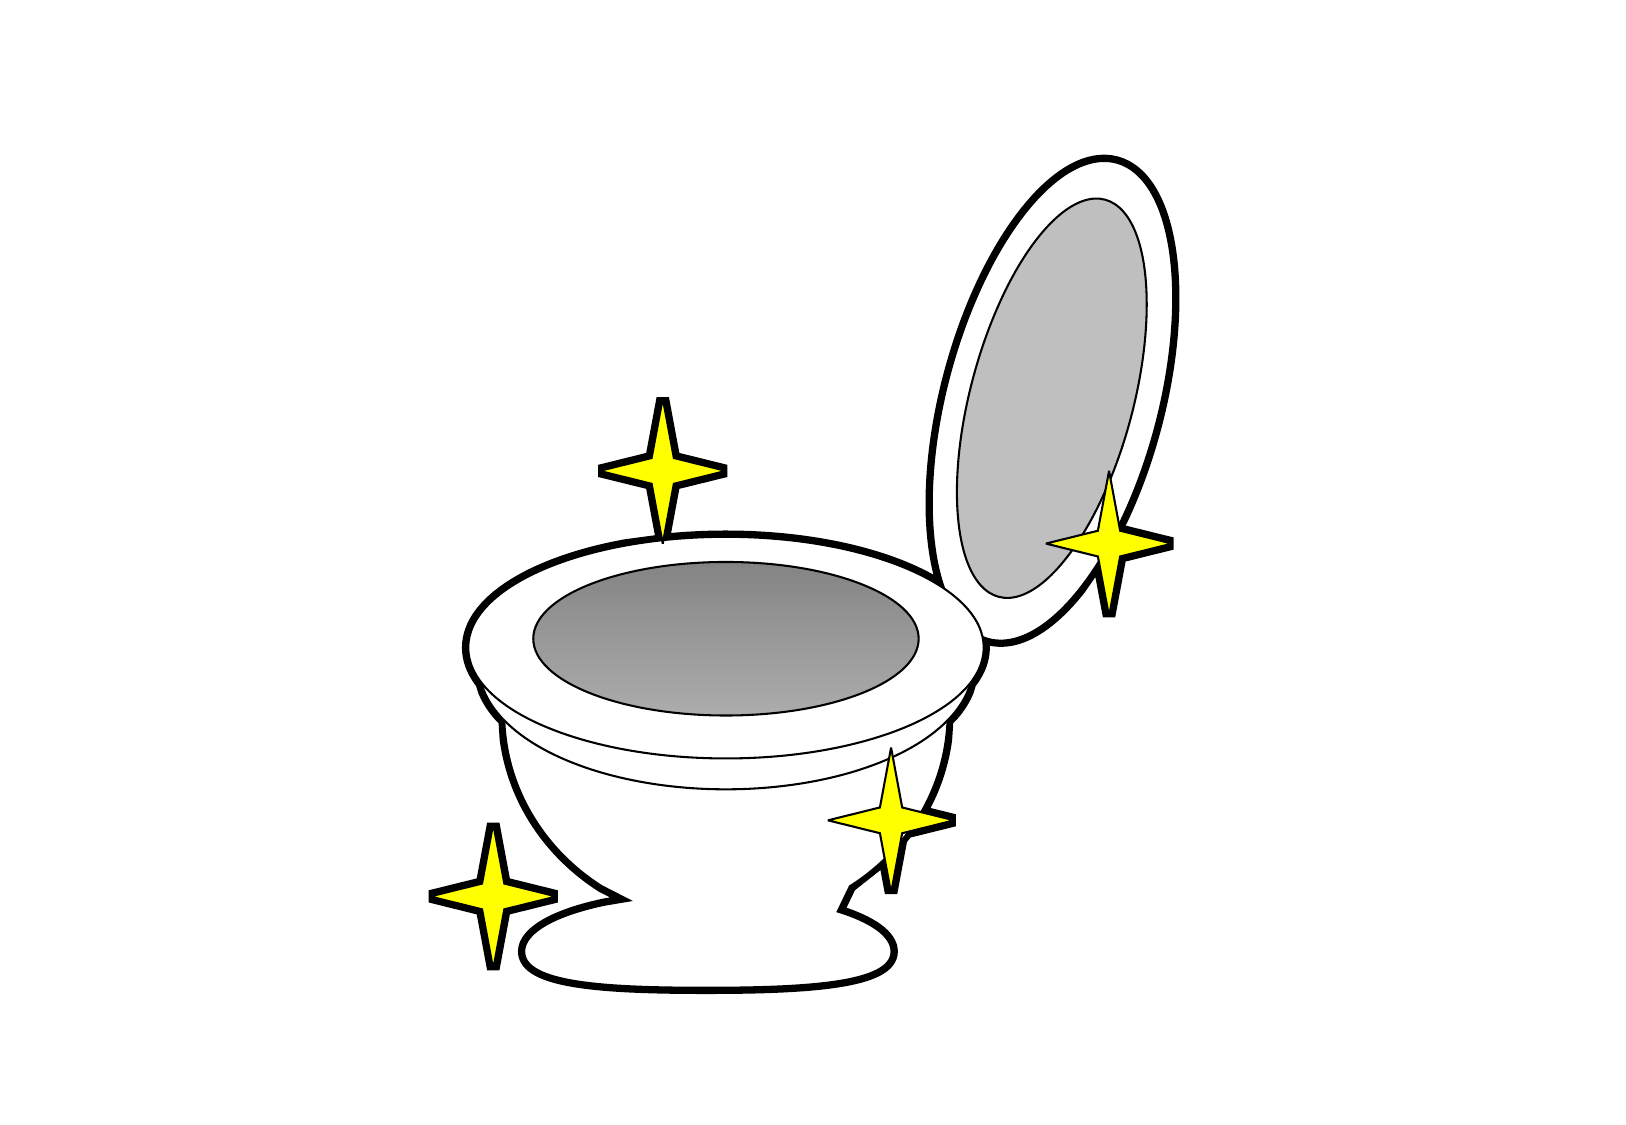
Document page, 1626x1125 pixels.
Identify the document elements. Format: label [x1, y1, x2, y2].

text_box [429, 153, 1174, 989]
